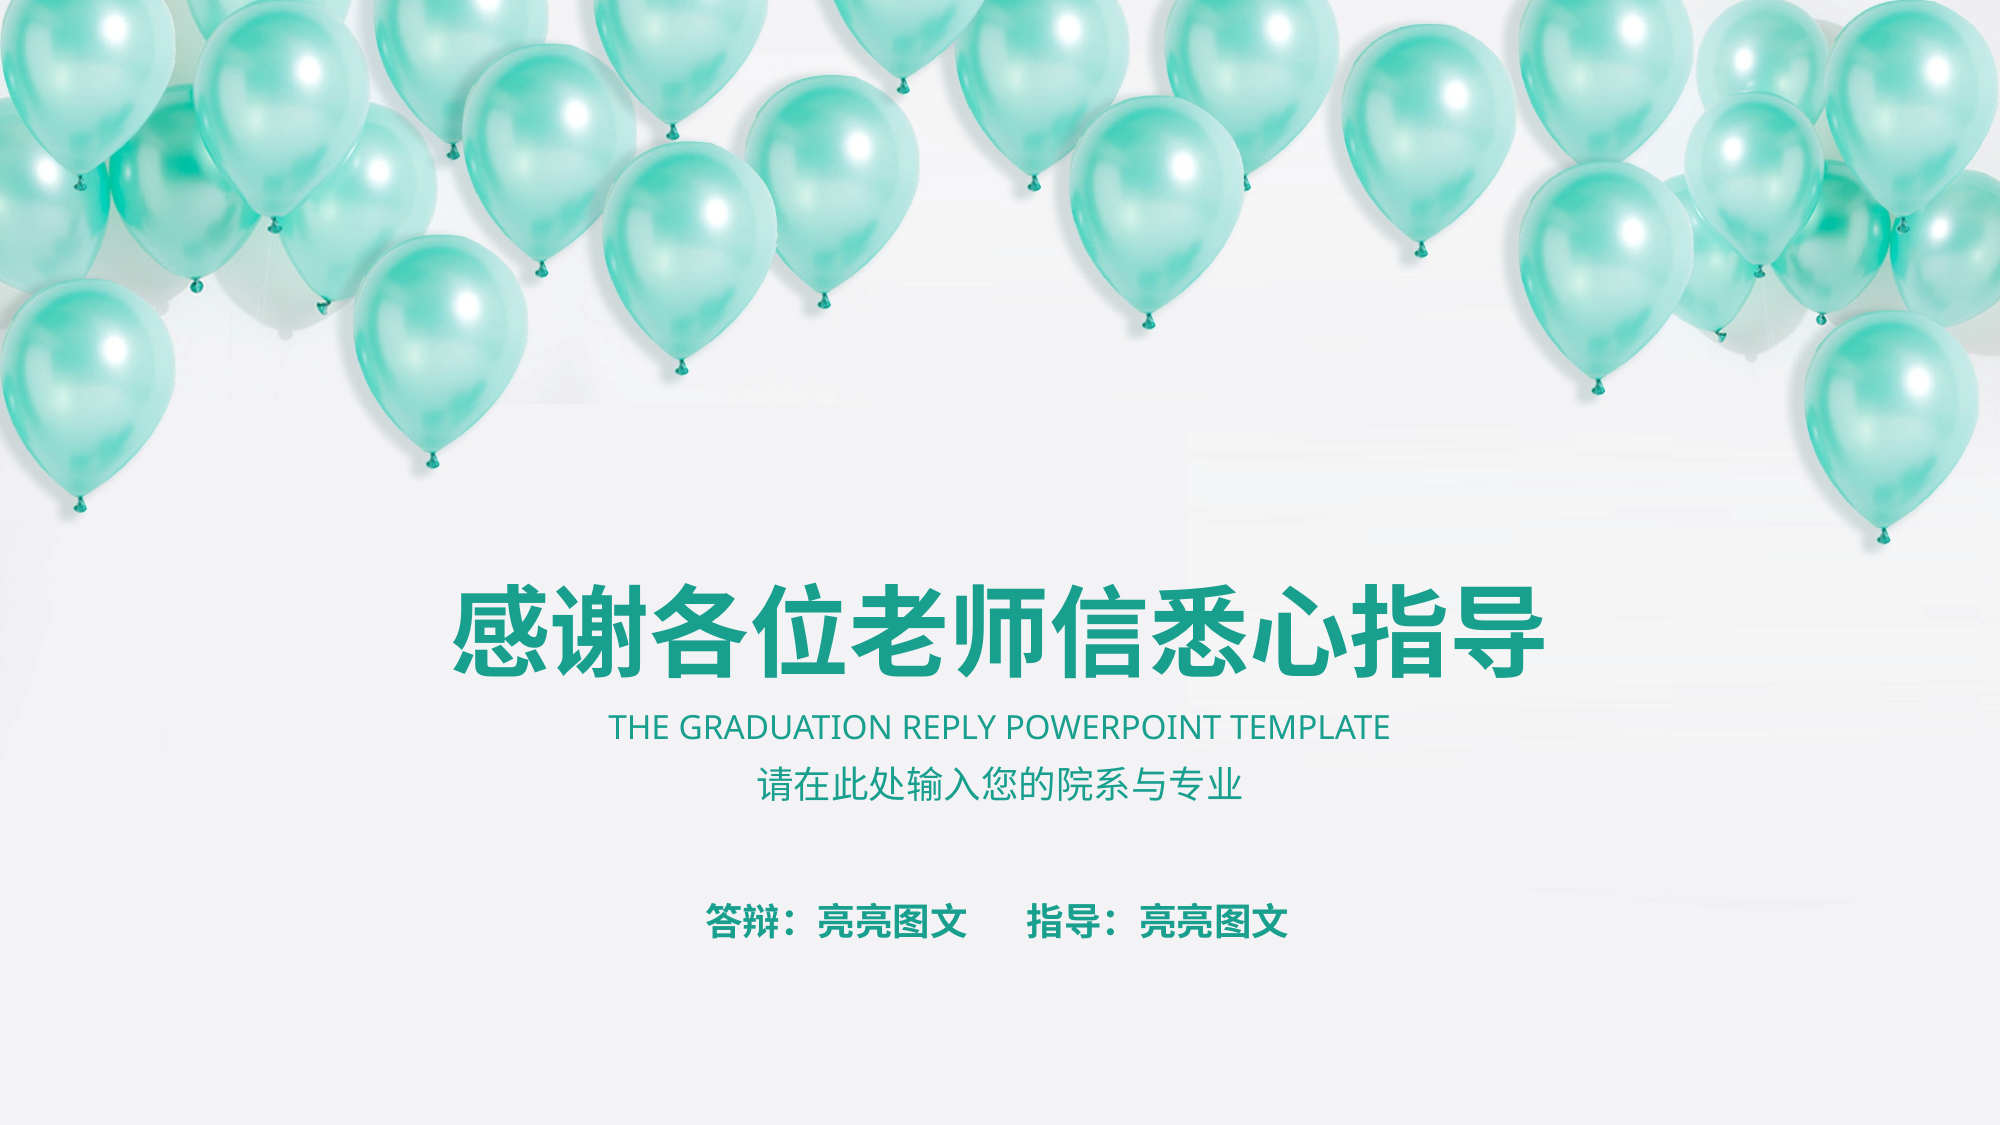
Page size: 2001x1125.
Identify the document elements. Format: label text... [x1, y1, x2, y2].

text_box THE GRADUATION REPLY POWERPOINT TEMPLATE [517, 698, 1483, 754]
picture [0, 0, 2000, 923]
text_box 指导：亮亮图文 [997, 890, 1319, 951]
text_box 答辩：亮亮图文 [675, 890, 997, 951]
text_box 请在此处输入您的院系与专业 [681, 754, 1319, 814]
text_box 感谢各位老师信悉心指导 [386, 562, 1614, 698]
